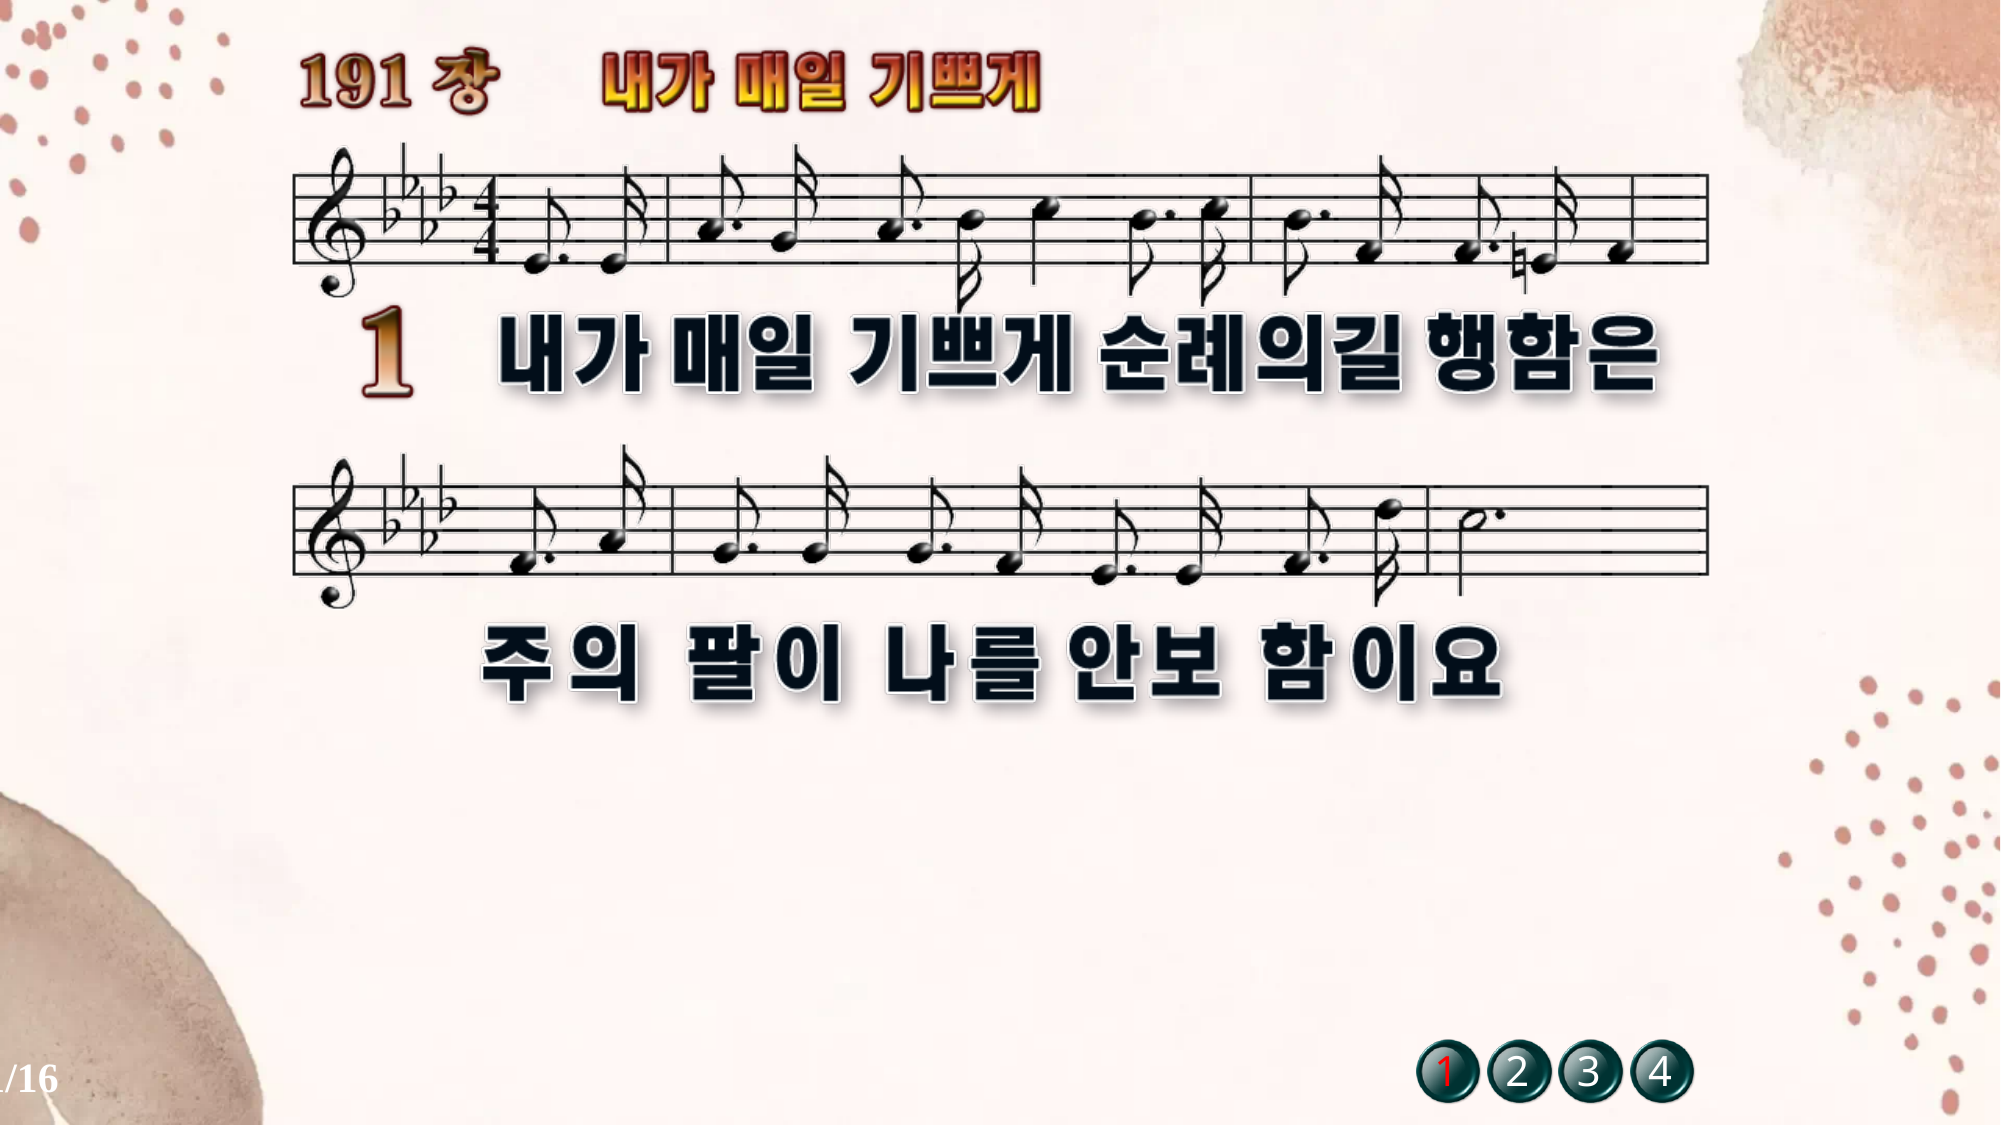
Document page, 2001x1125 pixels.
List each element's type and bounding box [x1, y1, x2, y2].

picture [0, 0, 2001, 1125]
text_box [1484, 1035, 1555, 1106]
text_box [1627, 1035, 1697, 1106]
text_box [1555, 1035, 1626, 1106]
text_box [1413, 1035, 1484, 1106]
